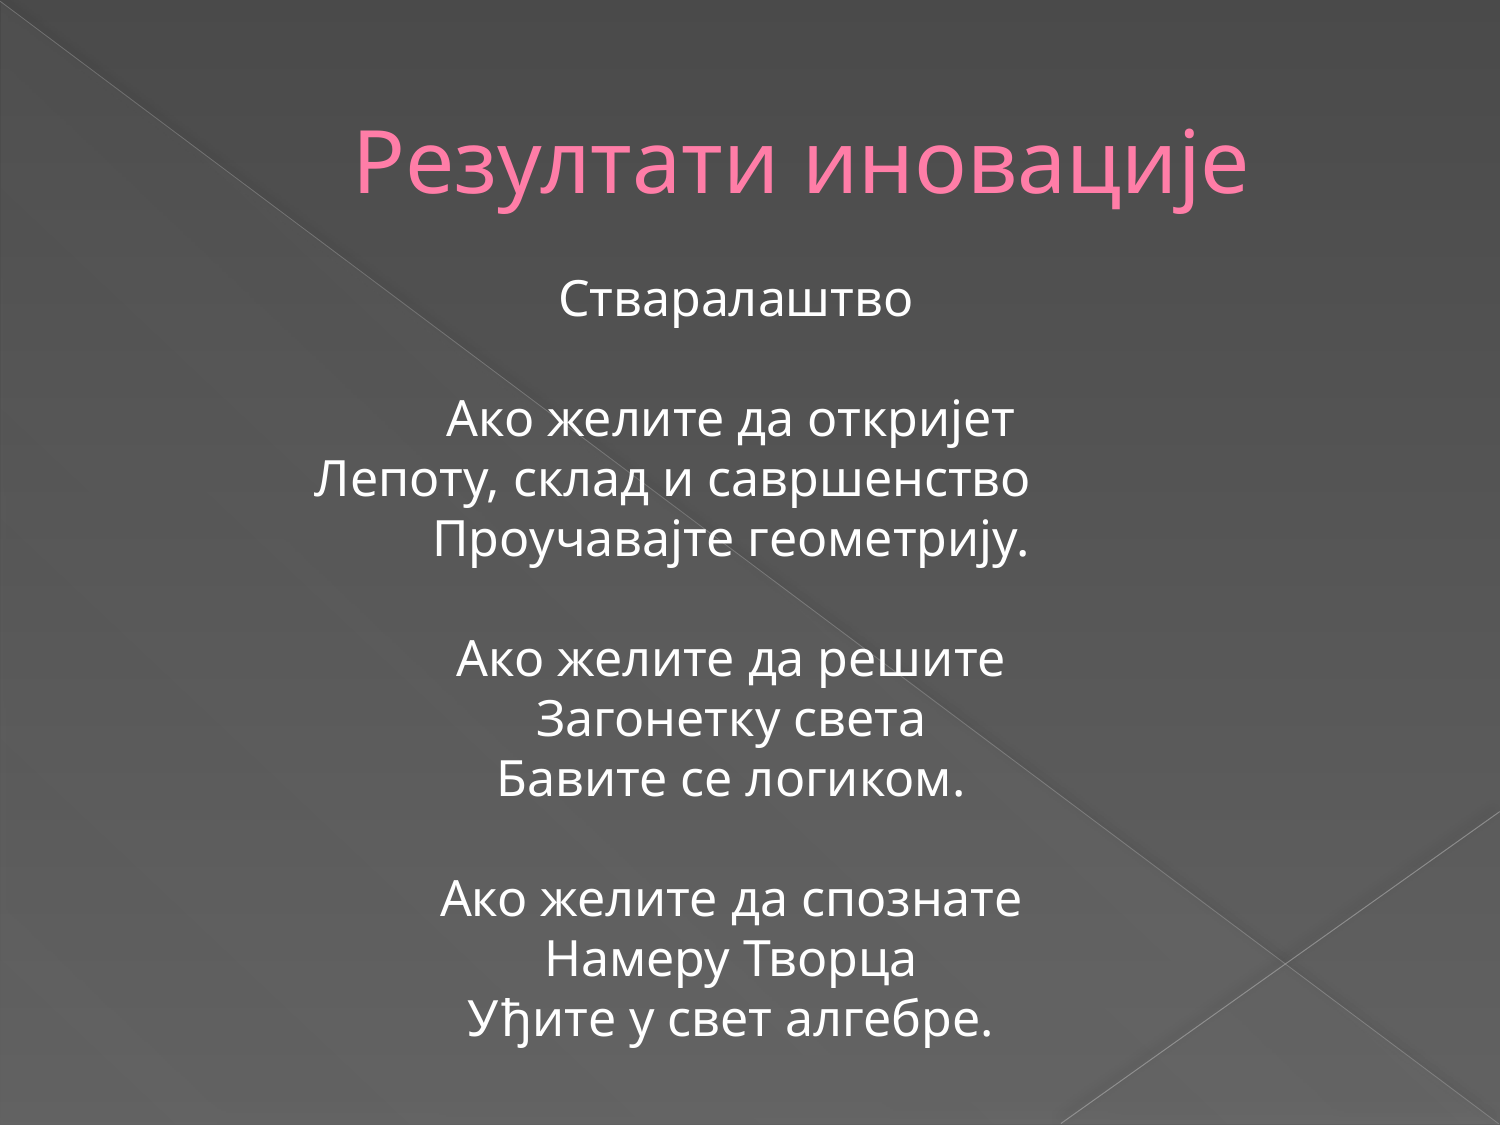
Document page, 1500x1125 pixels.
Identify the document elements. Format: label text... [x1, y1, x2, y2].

text_box Стваралаштво Ако желите да откријет Лепоту, склад и савршенство Проучавајте геометрију. Ако желите да решите Загонетку света Бавите се логиком. Ако желите да спознате Намеру Творца Уђите у свет алгебре. [187, 259, 1275, 1055]
title Резултати иновације [75, 43, 1425, 274]
